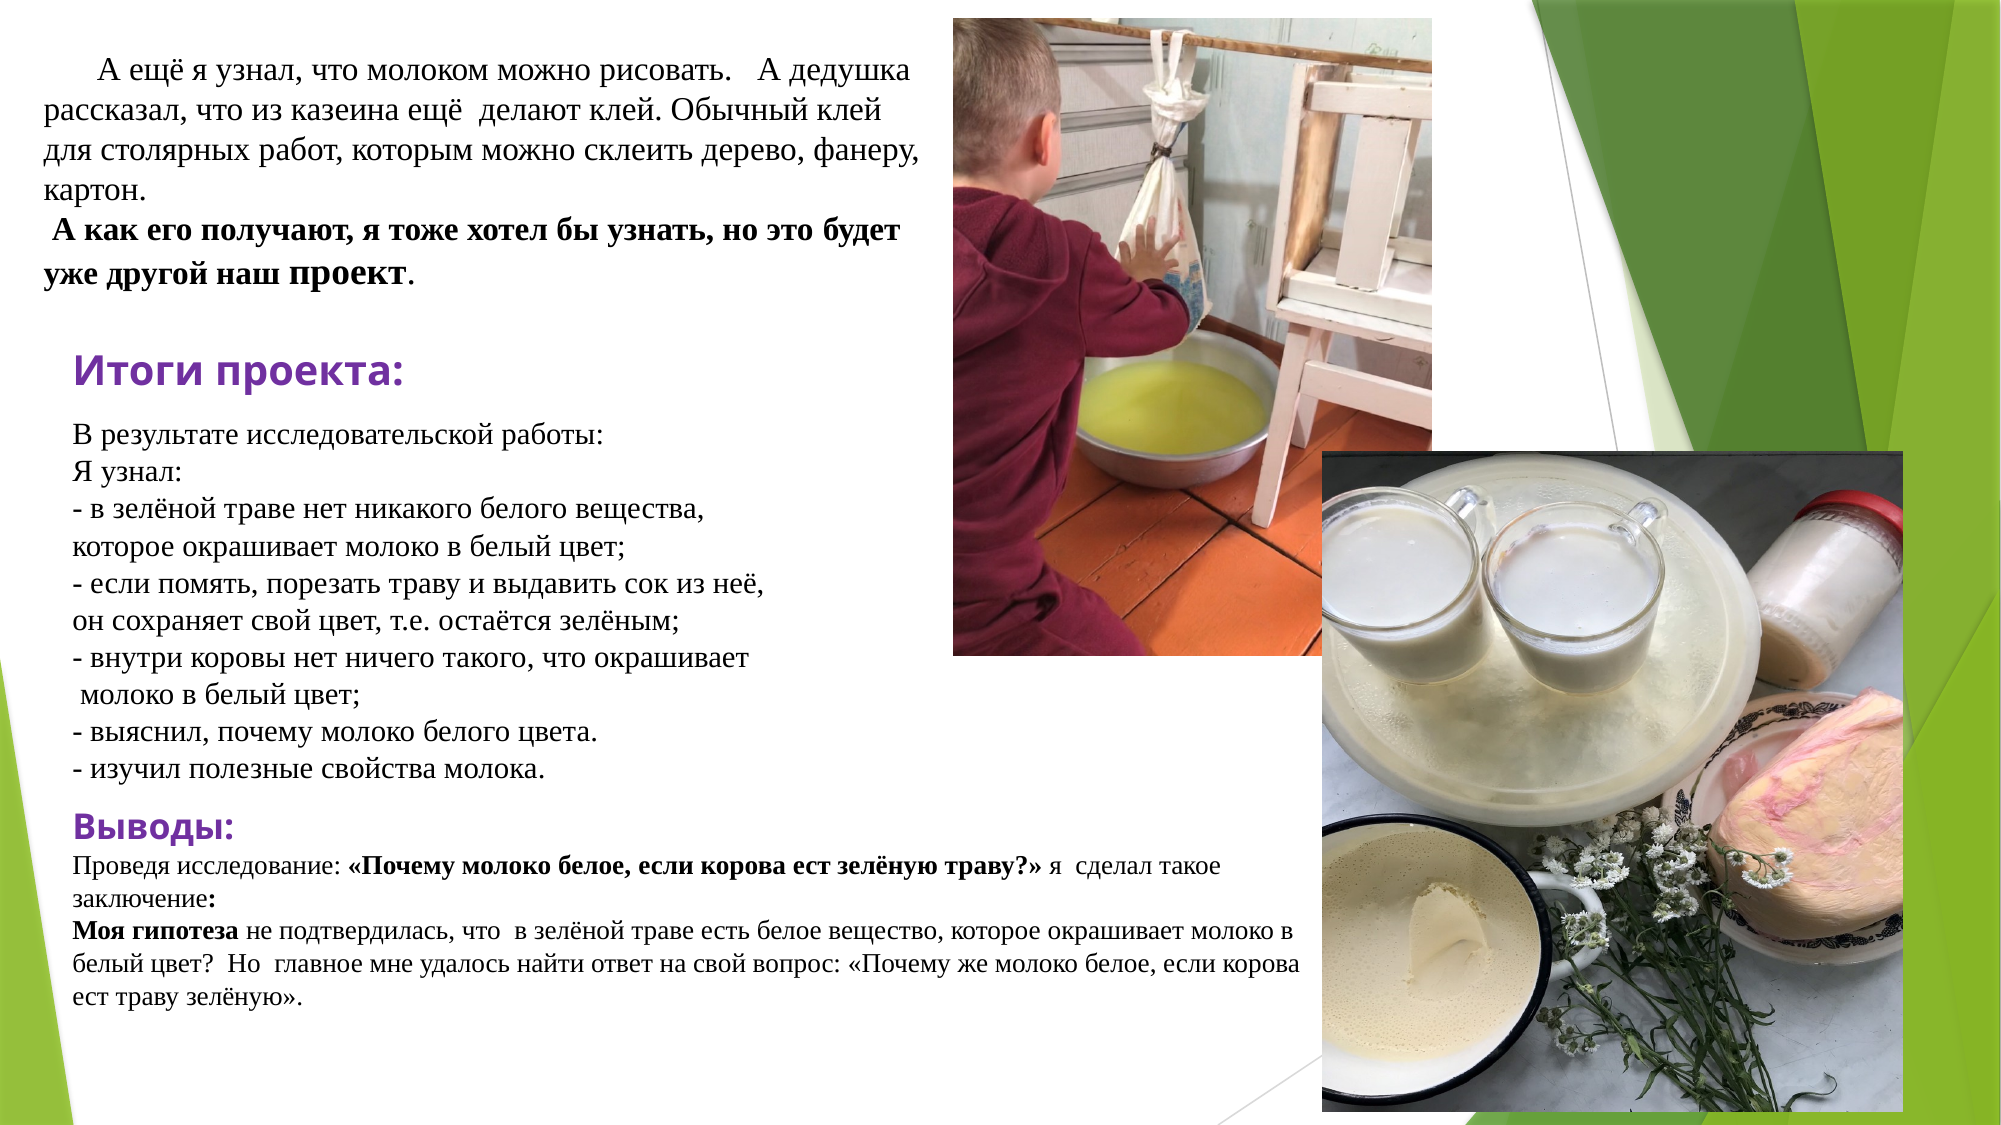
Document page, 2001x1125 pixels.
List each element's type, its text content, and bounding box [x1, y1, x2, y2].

picture [952, 17, 1904, 1113]
list Итоги проекта: В результате исследовательской работы: Я узнал: - в зелёной траве нет никакого белого вещества, которое окрашивает молоко в белый цвет; - если помять, порезать траву и выдавить сок из неё, он сохраняет свой цвет, т.е. остаётся зелёным; - внутри коровы нет ничего такого, что окрашивает молоко в белый цвет; - выяснил, почему молоко белого цвета. - изучил полезные свойства молока. Выводы: Проведя исследование: «Почему молоко белое, если корова ест зелёную траву?» я сделал такое заключение: Моя гипотеза не подтвердилась, что в зелёной траве есть белое вещество, которое окрашивает молоко в белый цвет? Но главное мне удалось найти ответ на свой вопрос: «Почему же молоко белое, если корова ест траву зелёную». [57, 336, 1317, 1072]
text_box А ещё я узнал, что молоком можно рисовать. А дедушка рассказал, что из казеина ещё делают клей. Обычный клей для столярных работ, которым можно склеить дерево, фанеру, картон. А как его получают, я тоже хотел бы узнать, но это будет уже другой наш проект. [28, 35, 938, 300]
